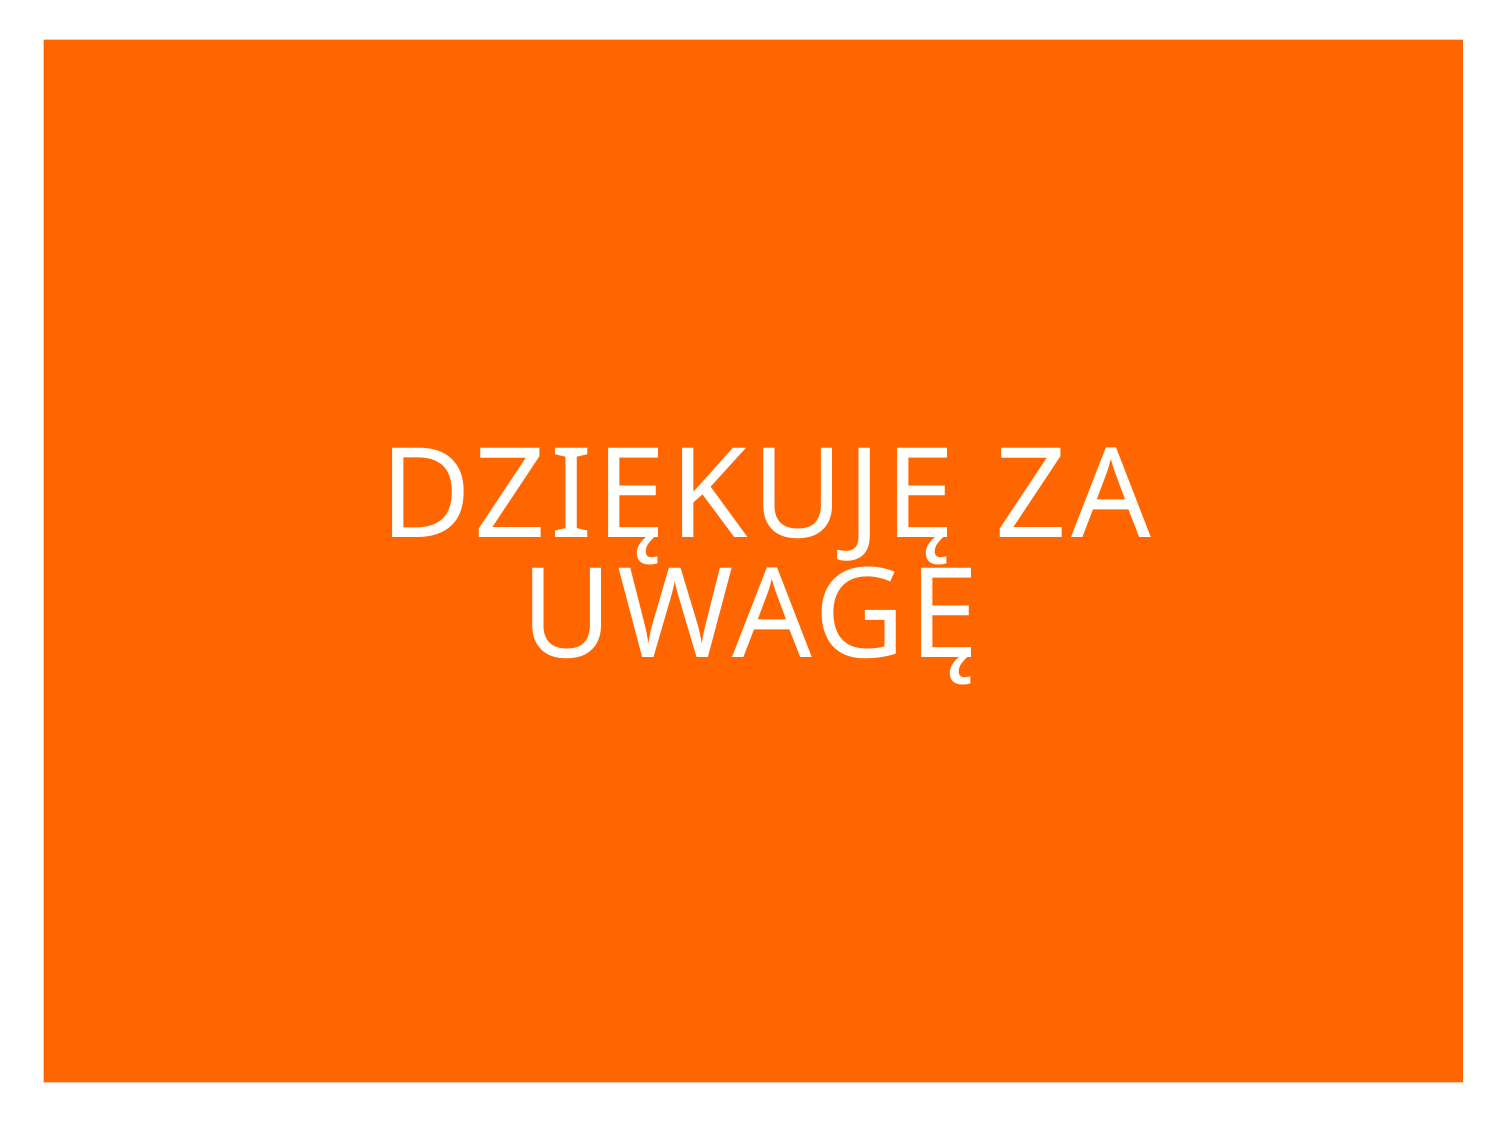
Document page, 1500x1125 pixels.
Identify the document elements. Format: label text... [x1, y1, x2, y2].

title Dziękuję za uwagę [224, 353, 1314, 690]
